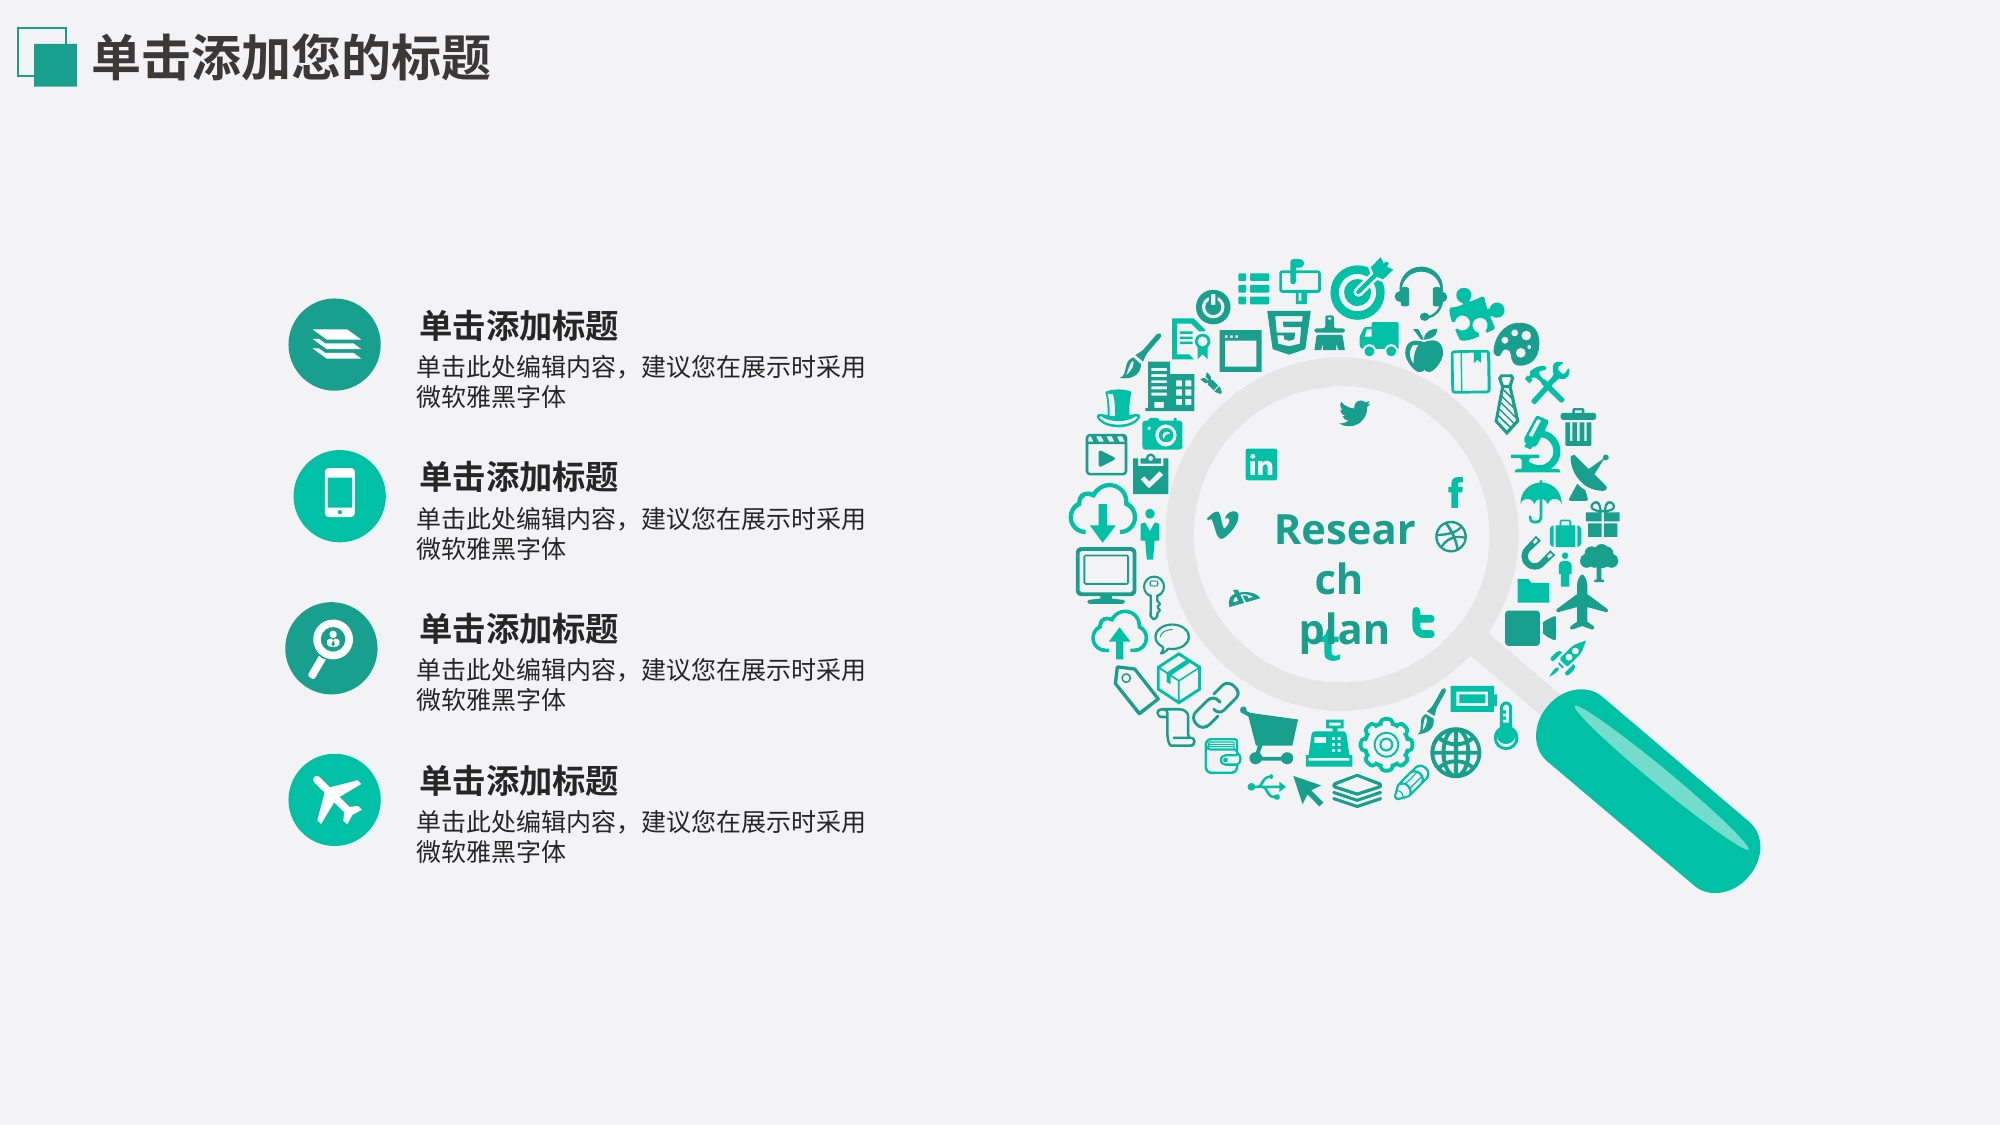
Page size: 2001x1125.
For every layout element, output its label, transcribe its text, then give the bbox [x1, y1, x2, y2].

text_box [1204, 738, 1242, 774]
text_box [1560, 408, 1597, 420]
text_box [1200, 372, 1219, 391]
text_box [1358, 716, 1415, 773]
text_box [1450, 685, 1497, 712]
text_box [1245, 448, 1278, 481]
text_box [1373, 731, 1400, 758]
text_box [1156, 652, 1202, 705]
text_box [1279, 259, 1321, 305]
text_box [1569, 484, 1588, 501]
text_box [1423, 328, 1438, 340]
text_box Research plan [1252, 495, 1437, 661]
text_box [284, 601, 379, 696]
text_box 单击添加标题 [404, 601, 796, 655]
text_box [1338, 400, 1371, 427]
text_box [1314, 334, 1345, 351]
text_box [1154, 623, 1191, 655]
text_box [1494, 374, 1520, 436]
text_box [1085, 433, 1128, 476]
text_box [1158, 427, 1174, 443]
text_box [1142, 575, 1166, 621]
text_box [1570, 454, 1609, 491]
text_box [1075, 547, 1137, 604]
text_box [1250, 296, 1270, 305]
text_box [1560, 640, 1586, 666]
text_box [1364, 346, 1375, 357]
text_box [1135, 333, 1161, 362]
text_box [1142, 417, 1183, 450]
text_box [1156, 707, 1196, 747]
text_box [1314, 315, 1345, 333]
text_box [1228, 589, 1252, 608]
text_box [324, 468, 355, 518]
text_box [1536, 689, 1761, 894]
text_box [1089, 504, 1116, 543]
text_box [1121, 673, 1132, 684]
text_box [1524, 361, 1570, 405]
text_box [1426, 688, 1446, 716]
text_box 单击添加标题 [404, 753, 796, 807]
text_box [1555, 519, 1576, 548]
text_box 单击此处编辑内容，建议您在展示时采用微软雅黑字体 [416, 654, 869, 715]
text_box [1098, 450, 1116, 467]
text_box [1405, 340, 1444, 373]
text_box [1493, 701, 1519, 751]
text_box [1172, 318, 1206, 360]
text_box [1133, 458, 1169, 495]
text_box [1517, 578, 1550, 603]
text_box [1332, 790, 1383, 802]
text_box [1464, 628, 1560, 716]
text_box [1379, 737, 1394, 752]
text_box 单击添加标题 [404, 450, 796, 504]
text_box [1585, 501, 1620, 522]
text_box [1332, 773, 1383, 796]
text_box [1549, 525, 1554, 548]
text_box [1192, 696, 1222, 729]
text_box [1108, 627, 1131, 660]
text_box [326, 638, 334, 647]
text_box 单击此处编辑内容，建议您在展示时采用微软雅黑字体 [416, 503, 869, 564]
text_box [1250, 284, 1270, 293]
text_box [1603, 523, 1618, 537]
text_box 单击此处编辑内容，建议您在展示时采用微软雅黑字体 [416, 351, 869, 412]
text_box [1083, 554, 1130, 585]
text_box [1493, 322, 1540, 366]
text_box [1565, 422, 1592, 446]
text_box [1212, 681, 1240, 714]
text_box [1068, 482, 1138, 535]
text_box [1505, 610, 1540, 646]
text_box [1588, 523, 1602, 537]
text_box [333, 638, 340, 647]
text_box [1577, 525, 1582, 548]
text_box [1091, 609, 1149, 653]
text_box [1206, 511, 1239, 539]
text_box 单击添加您的标题 [76, 19, 565, 94]
text_box [1394, 266, 1448, 321]
text_box [1165, 357, 1519, 712]
text_box [1194, 333, 1211, 360]
text_box [1558, 560, 1572, 587]
text_box [1240, 706, 1299, 765]
text_box [1149, 580, 1159, 587]
text_box [1096, 389, 1141, 428]
text_box [1293, 775, 1324, 807]
text_box [1113, 665, 1160, 716]
text_box [1196, 289, 1231, 325]
text_box [1549, 667, 1559, 677]
text_box [1179, 341, 1193, 345]
text_box [1247, 774, 1286, 800]
text_box [1140, 522, 1160, 560]
text_box [1448, 477, 1463, 508]
text_box [1267, 310, 1311, 355]
text_box [1330, 265, 1385, 320]
text_box [1238, 284, 1247, 293]
text_box [1393, 764, 1430, 801]
text_box [1140, 453, 1161, 464]
text_box [1430, 727, 1482, 779]
text_box [292, 449, 387, 544]
text_box [1145, 508, 1155, 519]
text_box [1561, 552, 1569, 560]
text_box [1238, 273, 1247, 281]
text_box [1450, 349, 1491, 394]
text_box [1344, 279, 1372, 307]
text_box [1550, 650, 1563, 662]
text_box [312, 338, 362, 350]
text_box [1565, 663, 1576, 676]
text_box [1459, 694, 1486, 704]
text_box [1521, 535, 1556, 570]
text_box 单击此处编辑内容，建议您在展示时采用微软雅黑字体 [416, 806, 869, 867]
text_box [1556, 574, 1609, 630]
text_box [1219, 330, 1262, 372]
text_box [312, 329, 362, 340]
text_box [308, 655, 326, 679]
text_box [1359, 322, 1399, 349]
text_box [1356, 257, 1394, 295]
text_box [1543, 616, 1556, 641]
text_box [1413, 328, 1424, 340]
text_box [1332, 797, 1383, 808]
text_box [1238, 296, 1247, 305]
text_box [1386, 346, 1397, 357]
text_box [1449, 287, 1505, 341]
text_box [1437, 520, 1467, 553]
text_box [312, 348, 362, 359]
text_box [329, 630, 337, 638]
text_box [1214, 386, 1222, 394]
text_box [1574, 705, 1749, 850]
text_box [1417, 714, 1434, 735]
text_box [1145, 361, 1195, 412]
text_box [313, 775, 362, 825]
text_box [287, 752, 382, 848]
text_box [1305, 719, 1353, 767]
text_box [1250, 273, 1270, 281]
text_box [1511, 415, 1561, 473]
text_box [1119, 357, 1142, 379]
text_box [313, 619, 353, 660]
text_box [1580, 543, 1619, 583]
text_box 单击添加标题 [404, 298, 796, 352]
text_box [1520, 479, 1562, 524]
text_box [287, 297, 382, 392]
